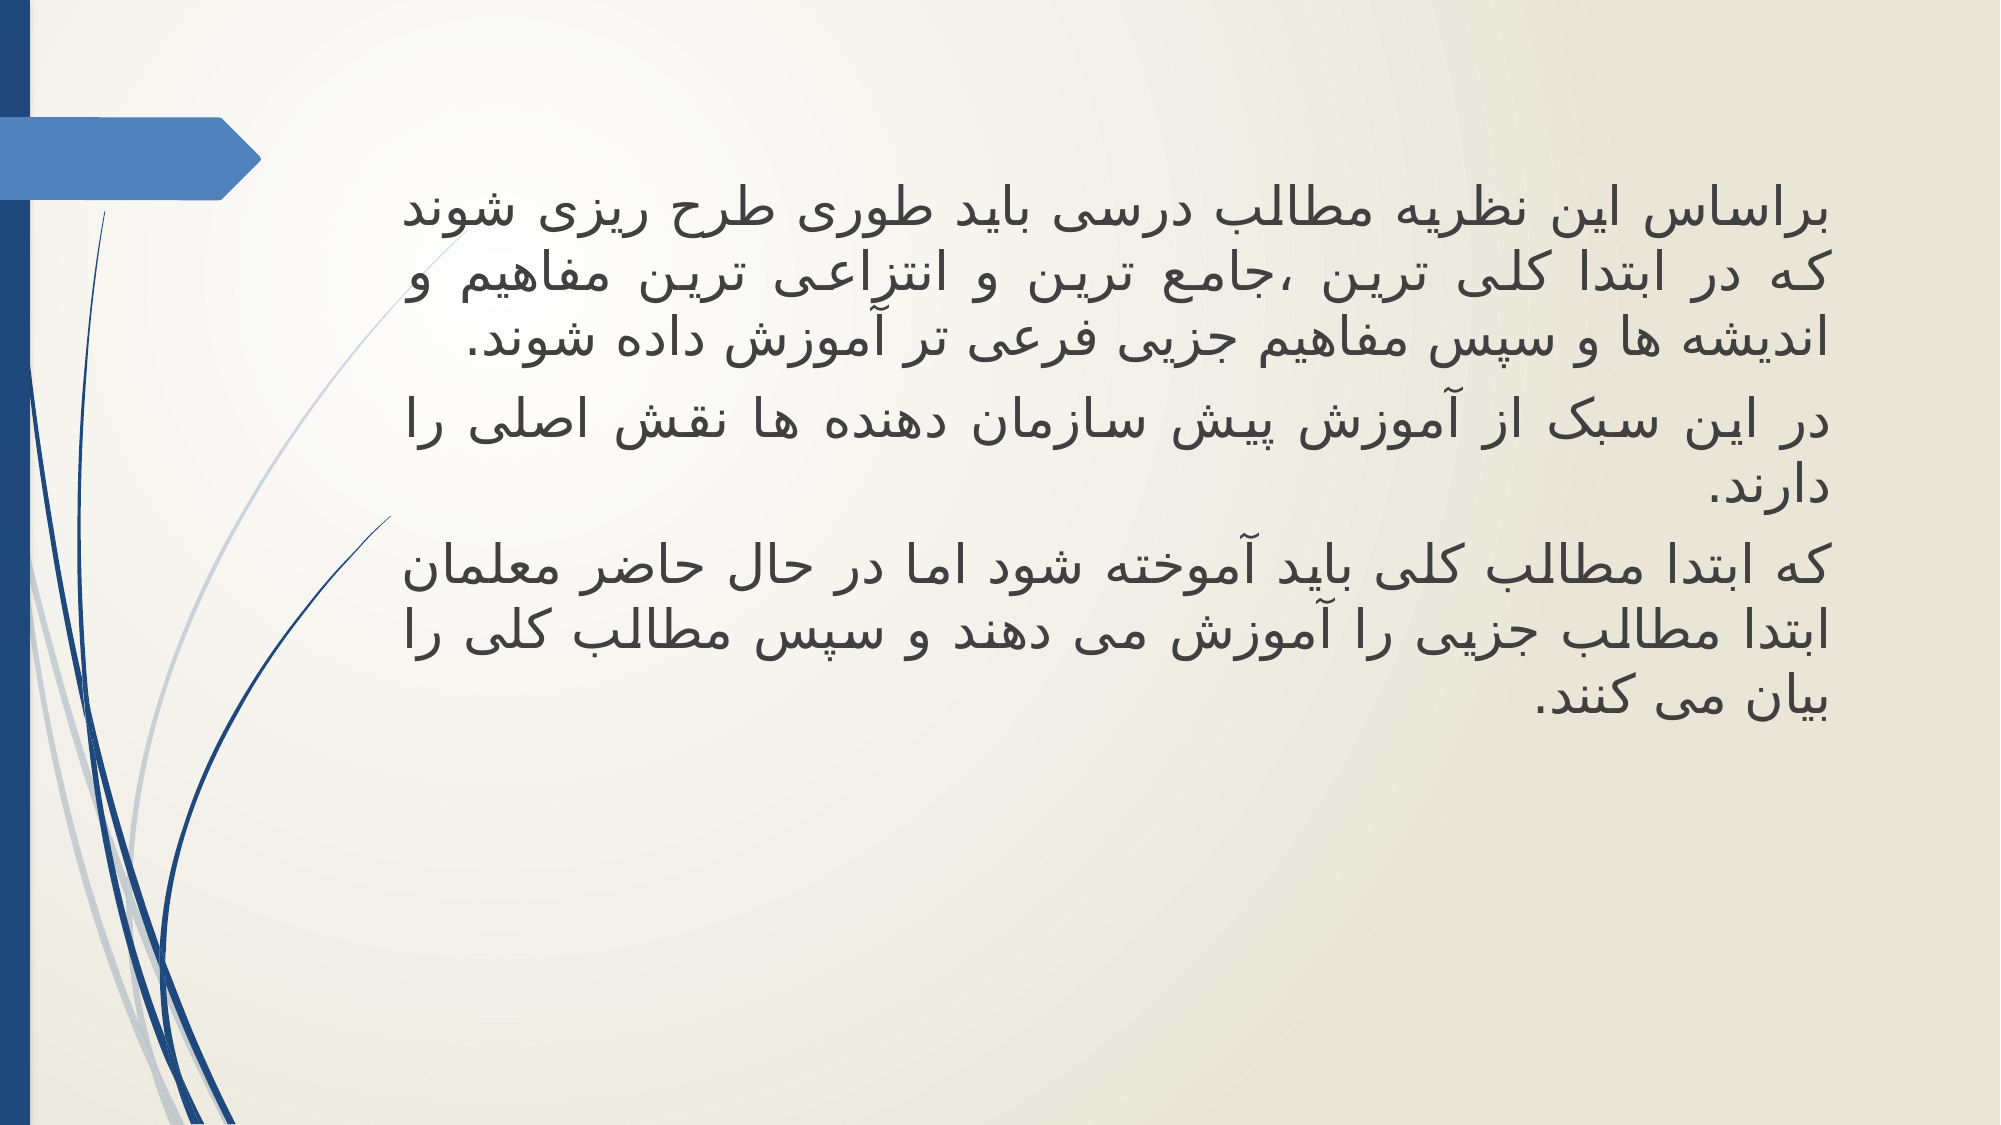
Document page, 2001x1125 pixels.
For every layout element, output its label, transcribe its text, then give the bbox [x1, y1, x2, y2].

list براساس این نظریه مطالب درسی باید طوری طرح ریزی شوند که در ابتدا کلی ترین ،جامع ترین و انتزاعی ترین مفاهیم و اندیشه ها و سپس مفاهیم جزیی فرعی تر آموزش داده شوند. در این سبک از آموزش پیش سازمان دهنده ها نقش اصلی را دارند. که ابتدا مطالب کلی باید آموخته شود اما در حال حاضر معلمان ابتدا مطالب جزیی را آموزش می دهند و سپس مطالب کلی را بیان می کنند. [384, 164, 1847, 784]
